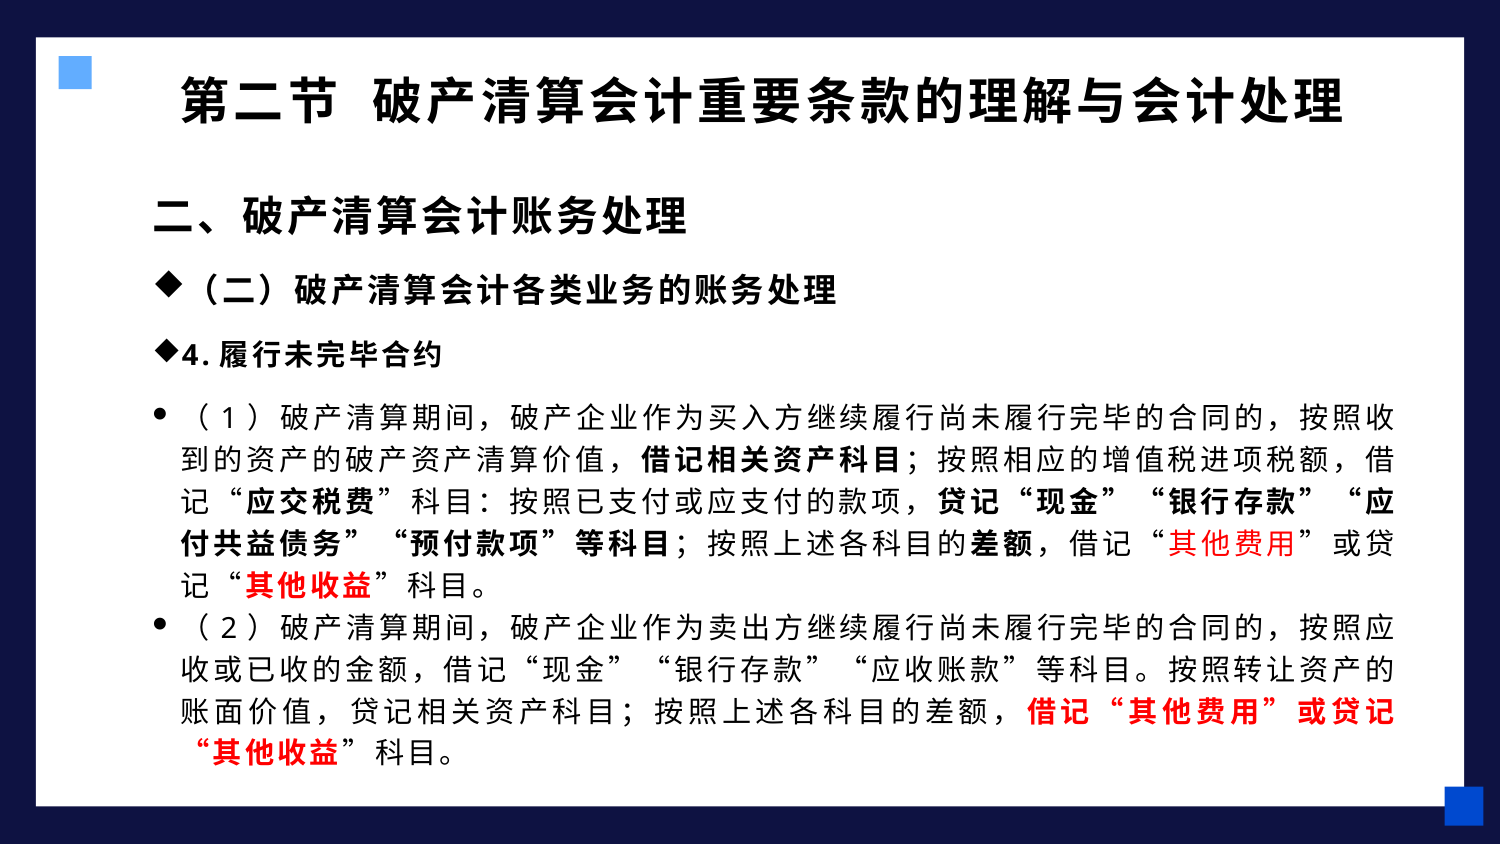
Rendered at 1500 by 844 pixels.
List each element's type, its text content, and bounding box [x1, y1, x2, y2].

title 第二节 破产清算会计重要条款的理解与会计处理 [141, 48, 1379, 138]
list 二、破产清算会计账务处理 （二）破产清算会计各类业务的账务处理 4.履行未完毕合约 （1）破产清算期间，破产企业作为买入方继续履行尚未履行完毕的合同的，按照收到的资产的破产资产清算价值，借记相关资产科目；按照相应的增值税进项税额，借记“应交税费”科目：按照已支付或应支付的款项，贷记“现金”“银行存款”“应付共益债务”“预付款项”等科目；按照上述各科目的差额，借记“其他费用”或贷记“其他收益”科目。 （2）破产清算期间，破产企业作为卖出方继续履行尚未履行完毕的合同的，按照应收或已收的金额，借记“现金”“银行存款”“应收账款”等科目。按照转让资产的账面价值，贷记相关资产科目；按照上述各科目的差额，借记“其他费用”或贷记“其他收益”科目。 [135, 180, 1412, 604]
